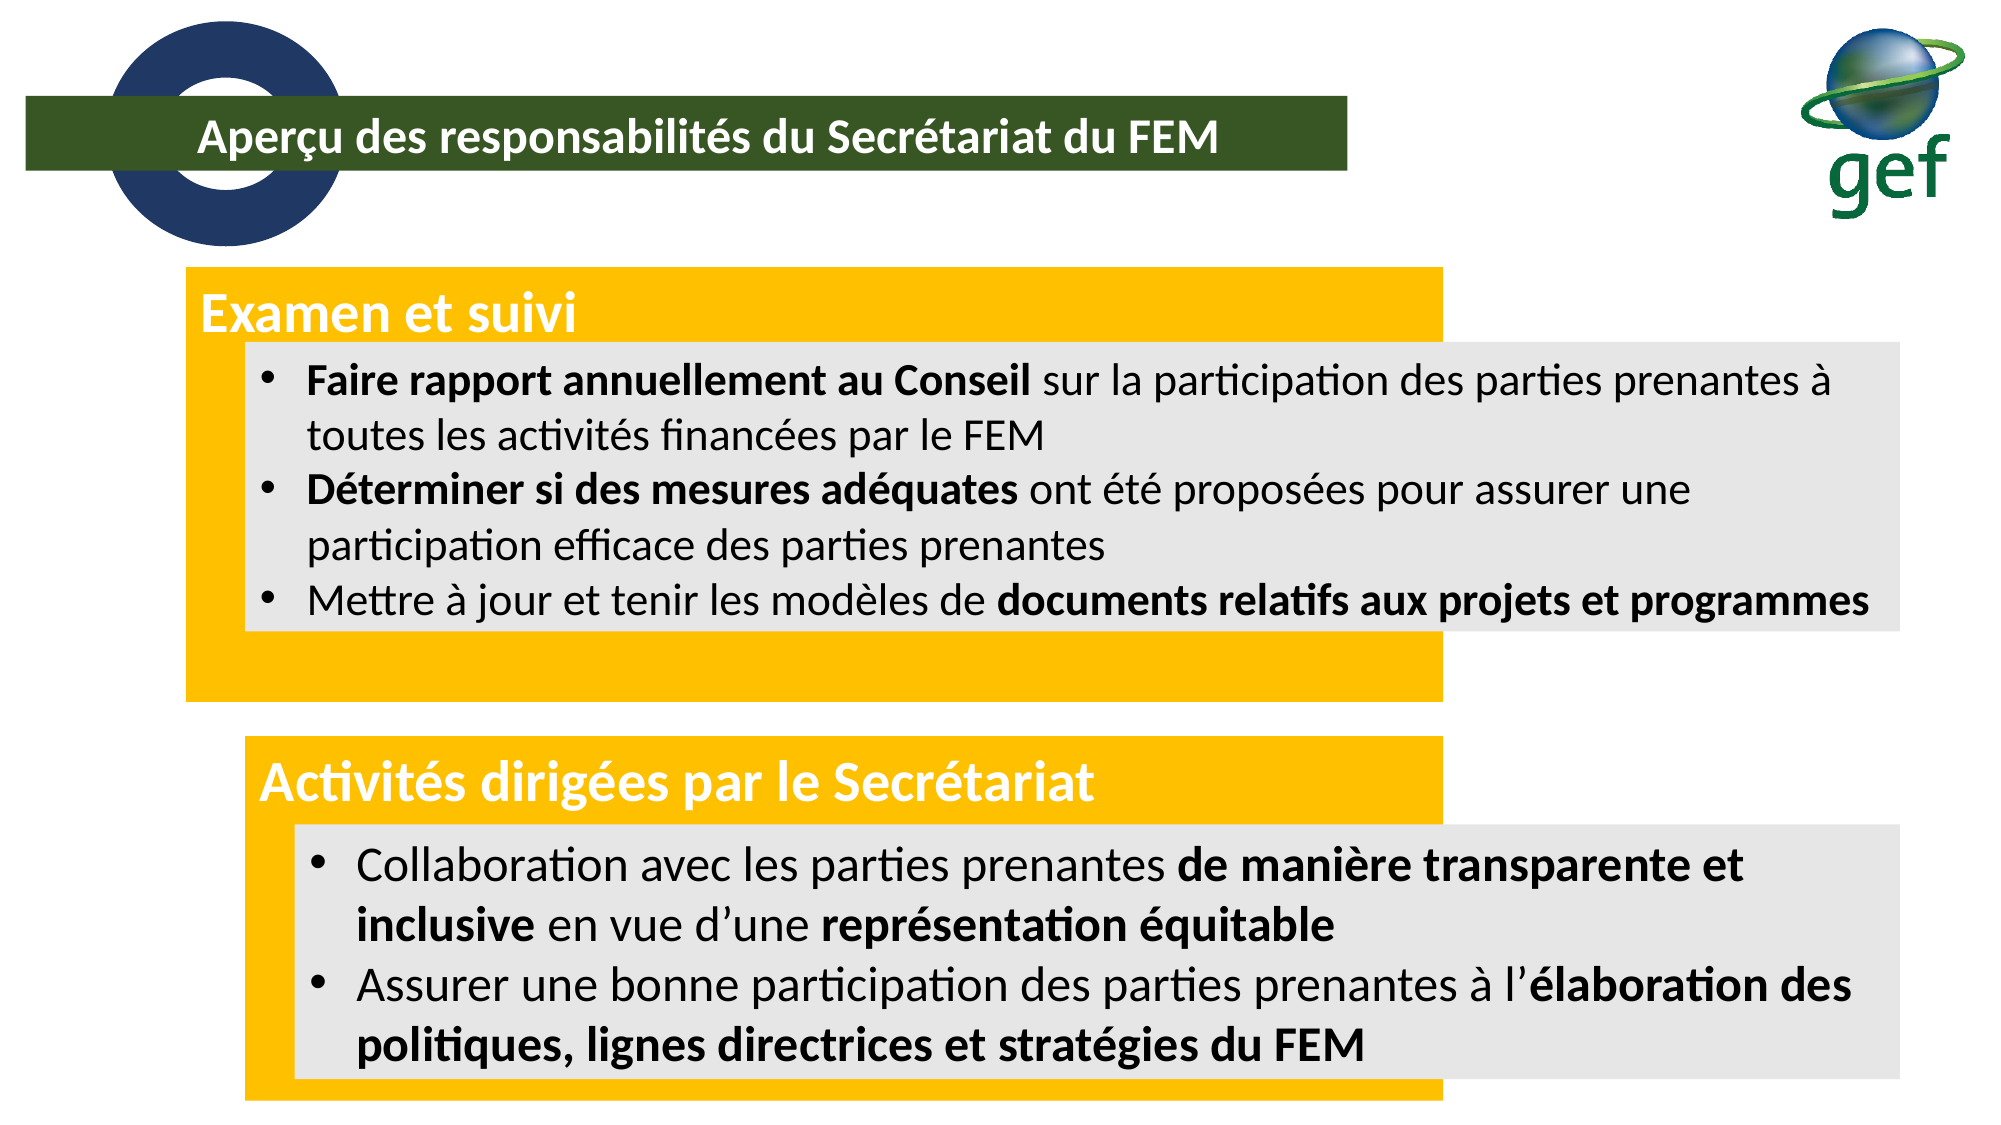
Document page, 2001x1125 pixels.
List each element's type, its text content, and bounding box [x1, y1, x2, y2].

text_box Aperçu des responsabilités du Secrétariat du FEM [25, 95, 1348, 171]
text_box Activités dirigées par le Secrétariat [245, 736, 1444, 1101]
text_box [111, 171, 340, 248]
text_box Collaboration avec les parties prenantes de manière transparente et inclusive en vue d’une représentation équitable Assurer une bonne participation des parties prenantes à l’élaboration des politiques, lignes directrices et stratégies du FEM [294, 823, 1901, 1080]
text_box [112, 20, 340, 95]
text_box Examen et suivi [185, 267, 1444, 702]
picture [1796, 22, 1969, 224]
text_box Faire rapport annuellement au Conseil sur la participation des parties prenantes à toutes les activités financées par le FEM Déterminer si des mesures adéquates ont été proposées pour assurer une participation efficace des parties prenantes Mettre à jour et tenir les modèles de documents relatifs aux projets et programmes [244, 341, 1901, 632]
